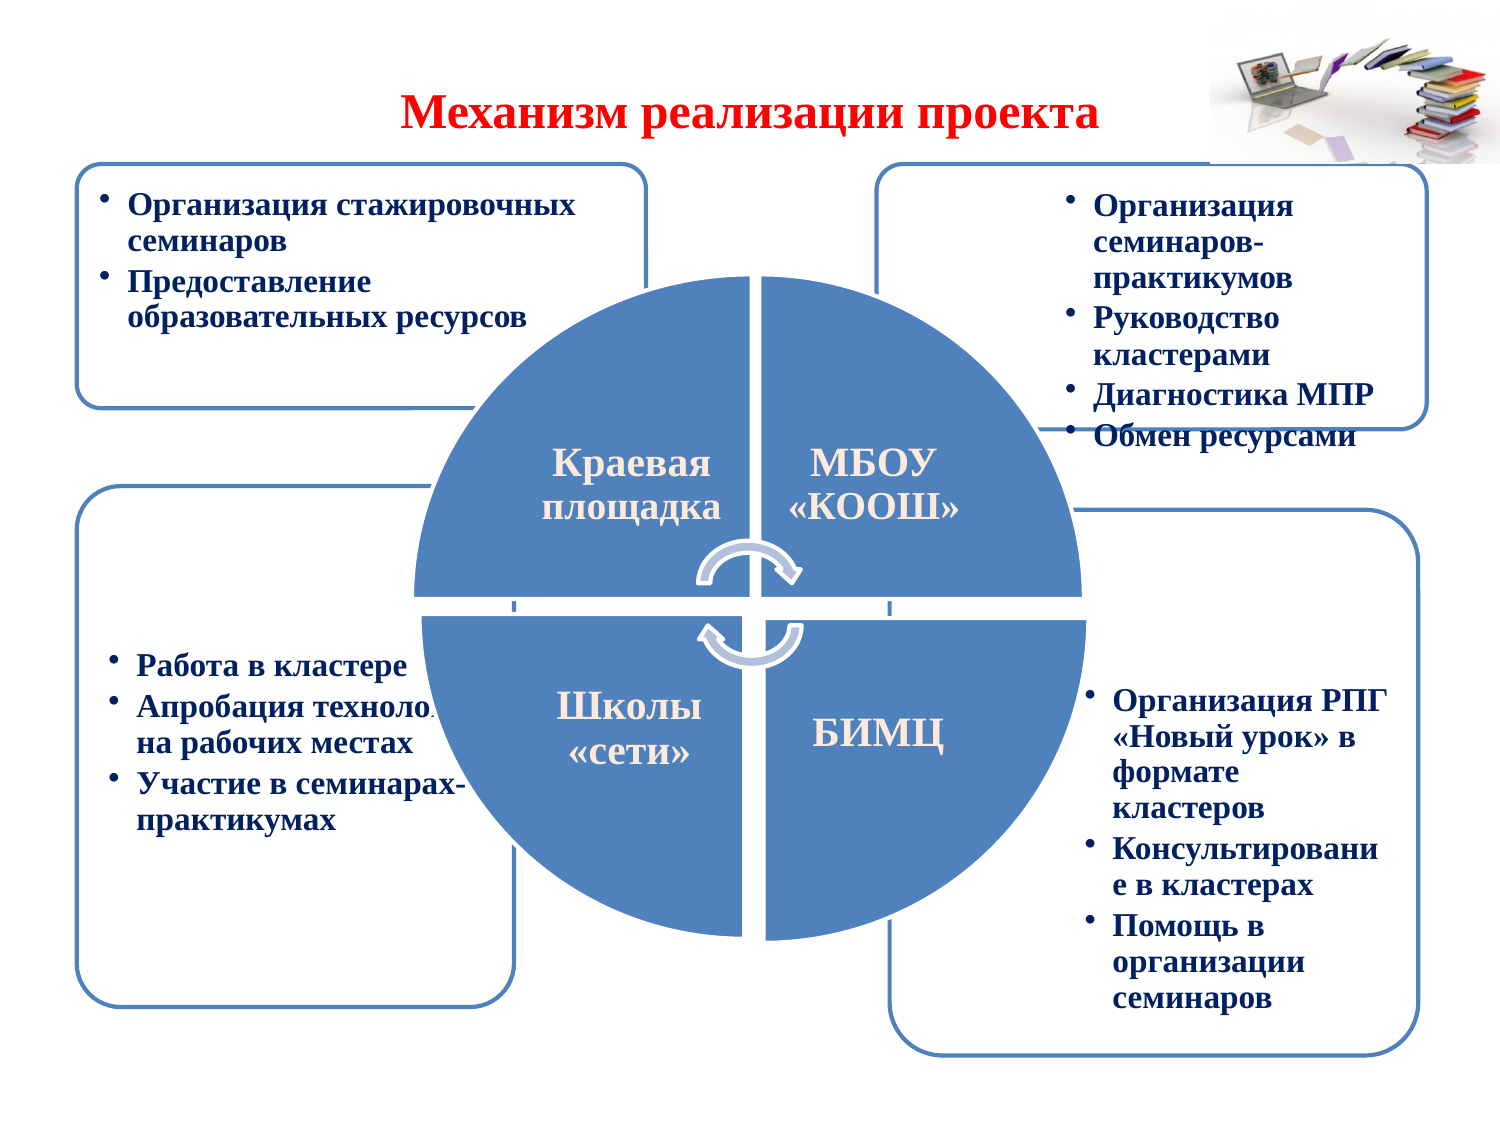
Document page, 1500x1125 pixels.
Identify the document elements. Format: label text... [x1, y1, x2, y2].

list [76, 196, 1427, 1017]
picture [1210, 0, 1500, 164]
title Механизм реализации проекта [75, 45, 1205, 173]
